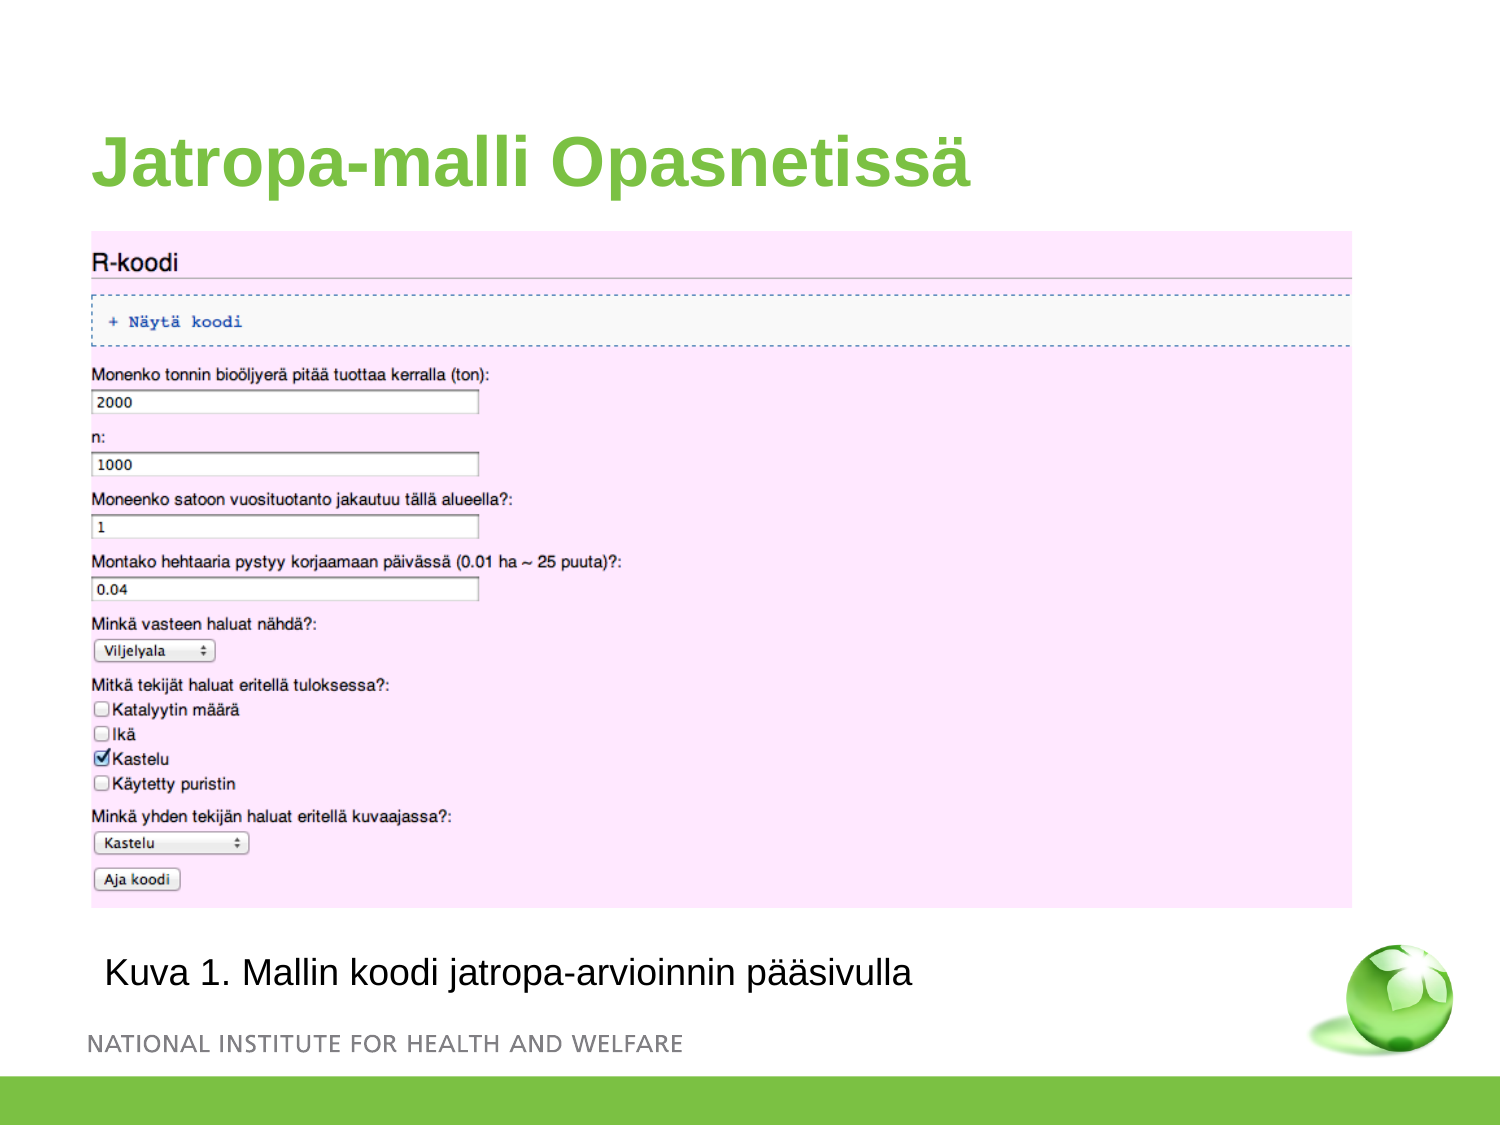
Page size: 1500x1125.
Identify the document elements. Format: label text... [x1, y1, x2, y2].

picture [1294, 928, 1471, 1071]
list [88, 231, 1353, 908]
title Jatropa-malli Opasnetissä [76, 42, 1424, 209]
text_box Kuva 1. Mallin koodi jatropa-arvioinnin pääsivulla [89, 940, 939, 1001]
